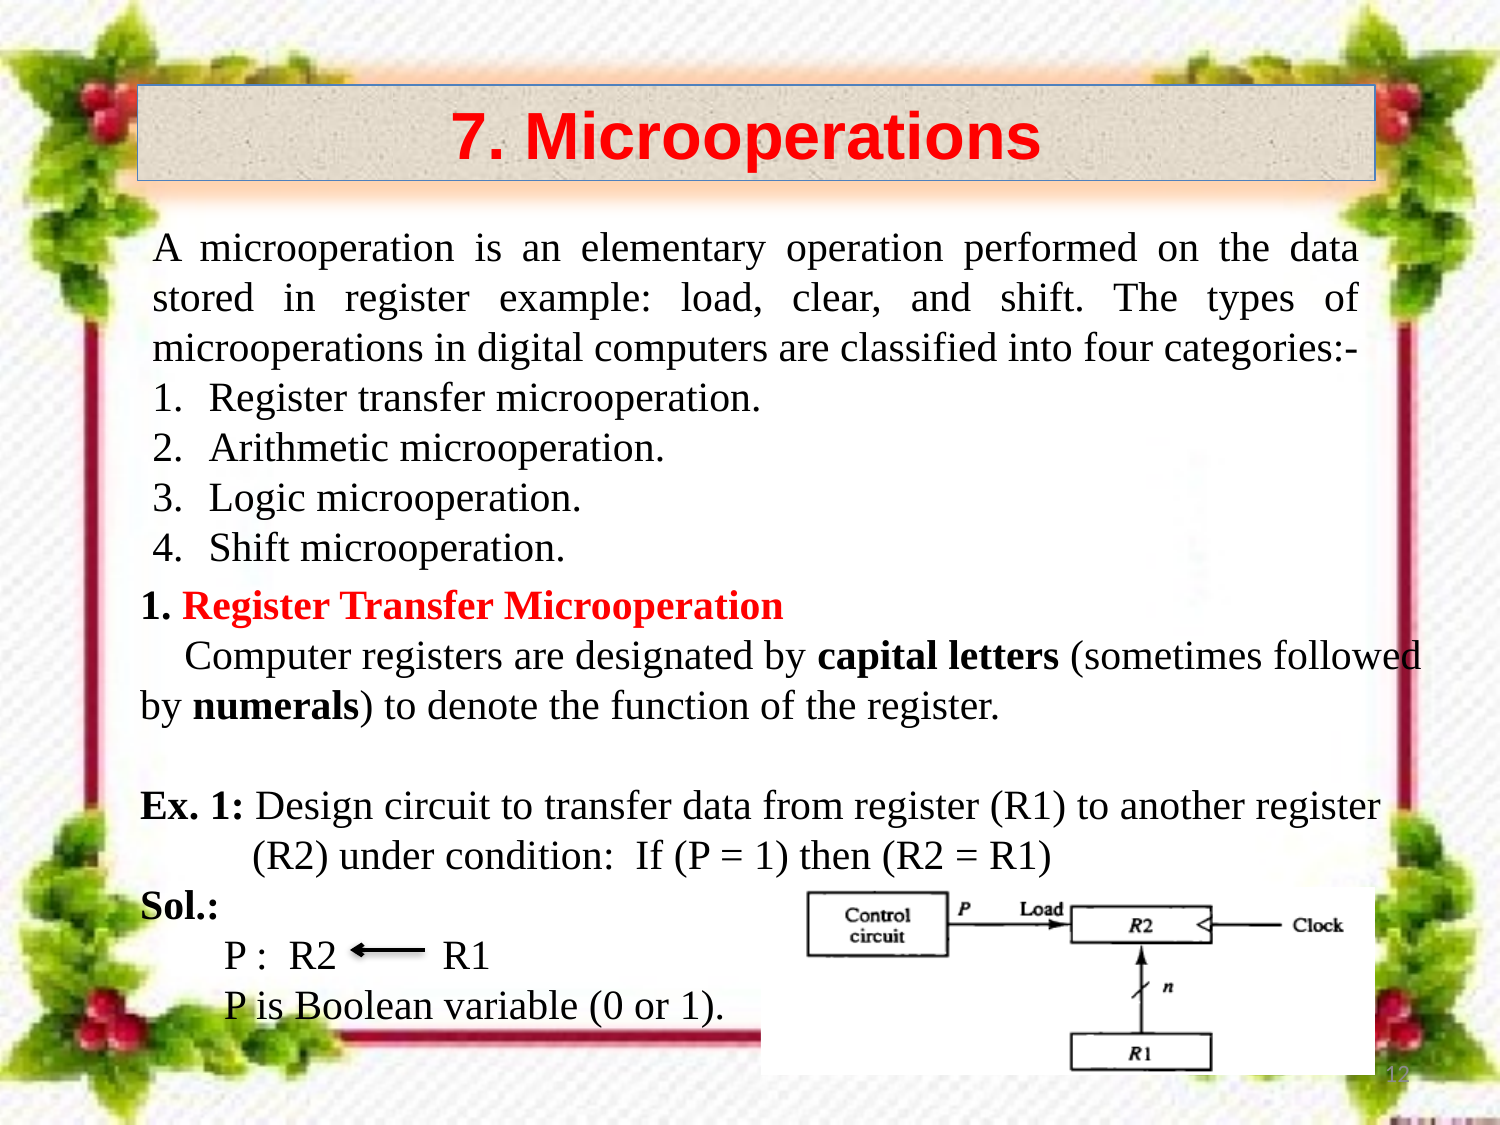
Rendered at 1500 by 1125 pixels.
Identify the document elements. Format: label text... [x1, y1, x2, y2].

picture [0, 0, 1500, 1125]
slide_number 12 [1074, 1086, 1425, 1103]
text_box 7. Microoperations [137, 84, 1376, 181]
text_box 1. Register Transfer Microoperation Computer registers are designated by capital letters (sometimes followed by numerals) to denote the function of the register. Ex. 1: Design circuit to transfer data from register (R1) to another register (R2) under condition: If (P = 1) then (R2 = R1) Sol.: P : R2 R1 P is Boolean variable (0 or 1). [125, 570, 1438, 1086]
text_box A microoperation is an elementary operation performed on the data stored in register example: load, clear, and shift. The types of microoperations in digital computers are classified into four categories:- Register transfer microoperation. Arithmetic microoperation. Logic microoperation. Shift microoperation. [137, 212, 1375, 570]
